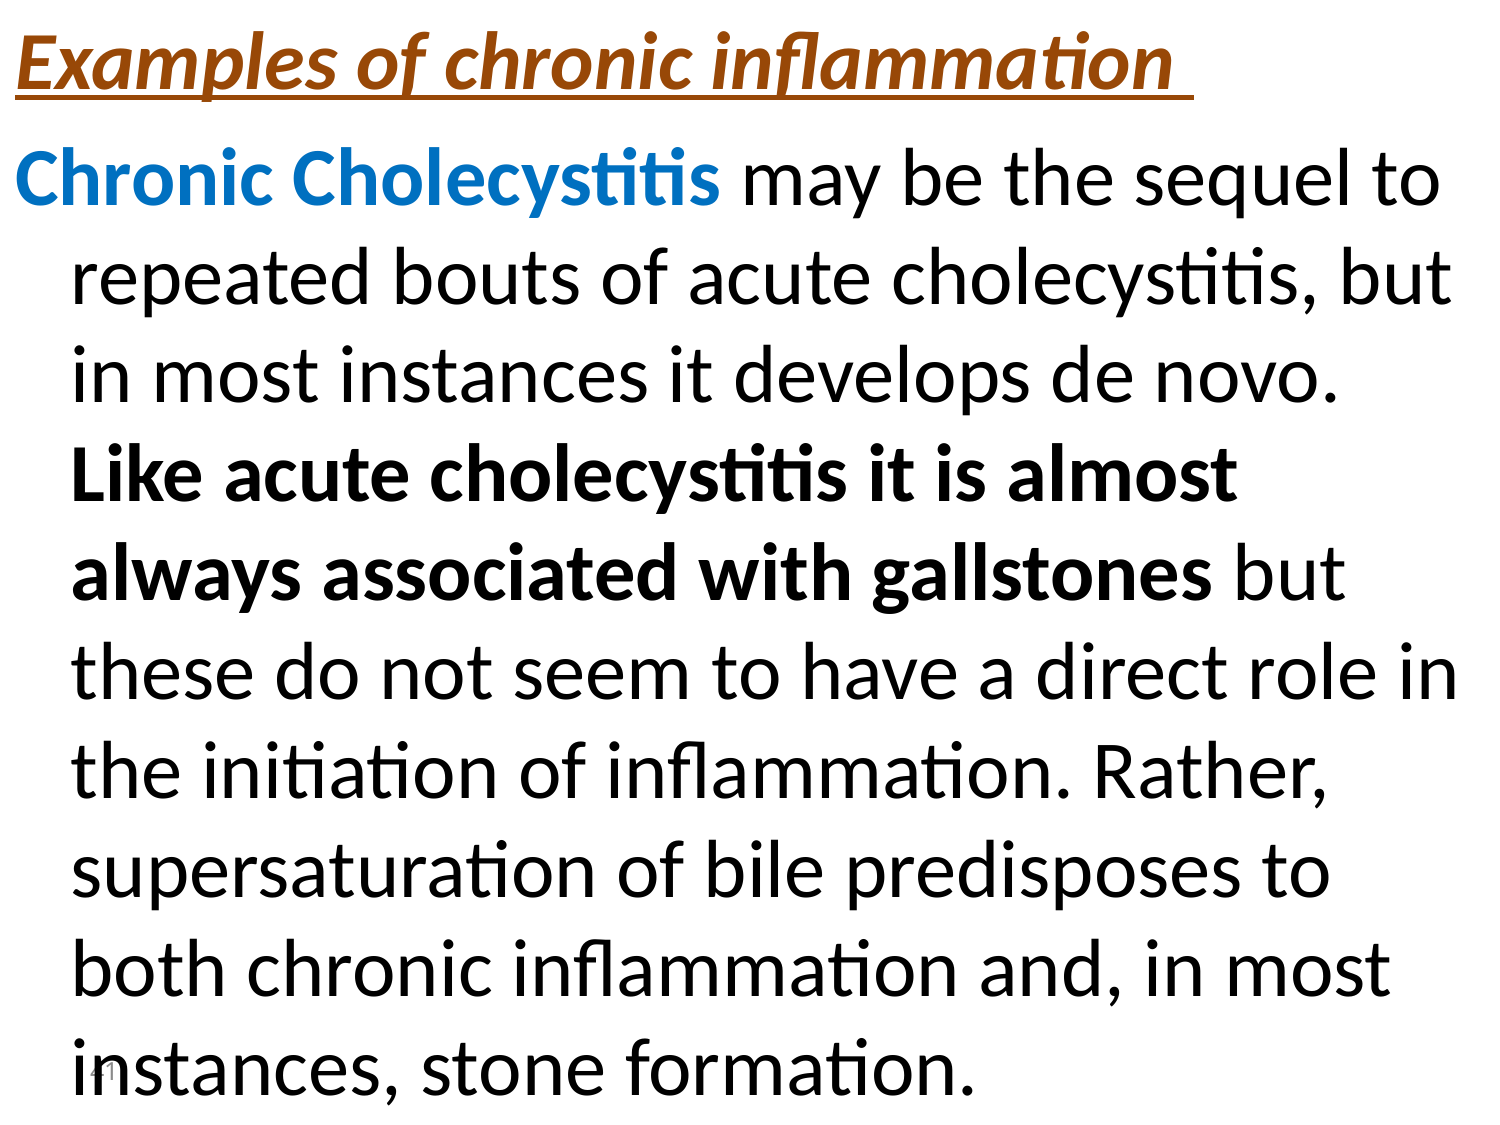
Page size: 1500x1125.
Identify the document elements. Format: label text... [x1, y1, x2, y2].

list Examples of chronic inflammation Chronic Cholecystitis may be the sequel to repeated bouts of acute cholecystitis, but in most instances it develops de novo. Like acute cholecystitis it is almost always associated with gallstones but these do not seem to have a direct role in the initiation of inflammation. Rather, supersaturation of bile predisposes to both chronic inflammation and, in most instances, stone formation. [0, 0, 1500, 1125]
slide_number 41 [75, 1042, 425, 1103]
